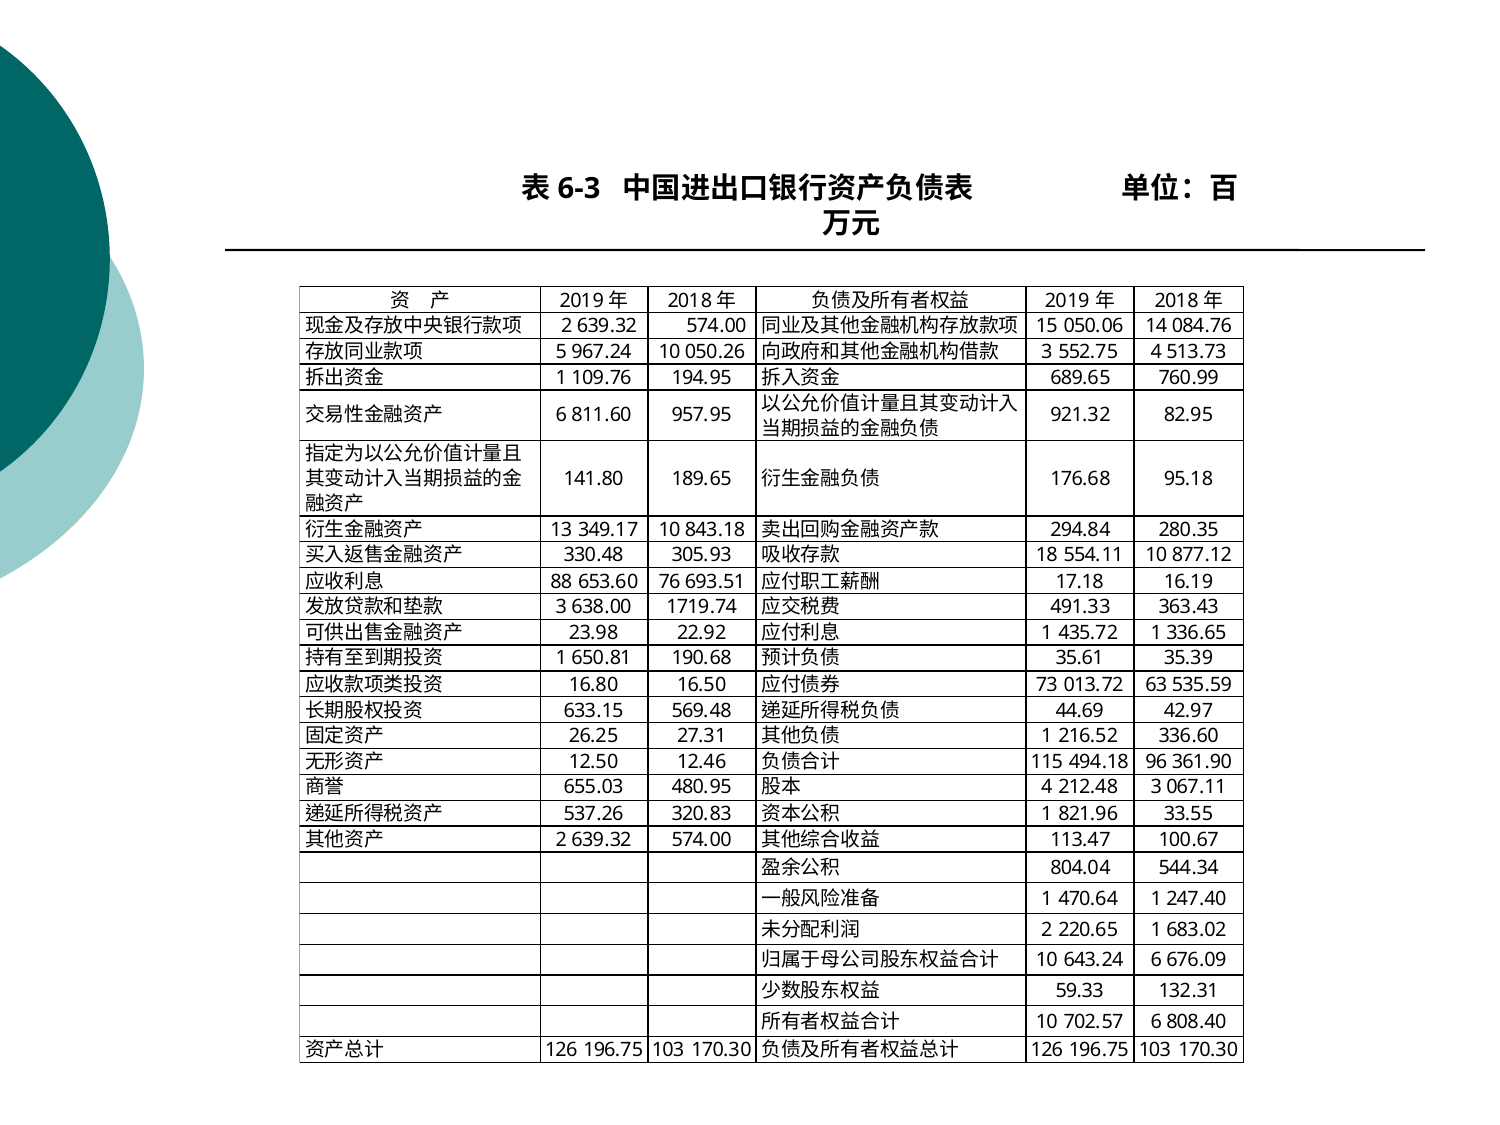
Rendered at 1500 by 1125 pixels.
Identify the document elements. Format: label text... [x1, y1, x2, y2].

text_box 表6-3 中国进出口银行资产负债表 单位：百万元 [448, 179, 1255, 230]
picture [299, 285, 1474, 1097]
